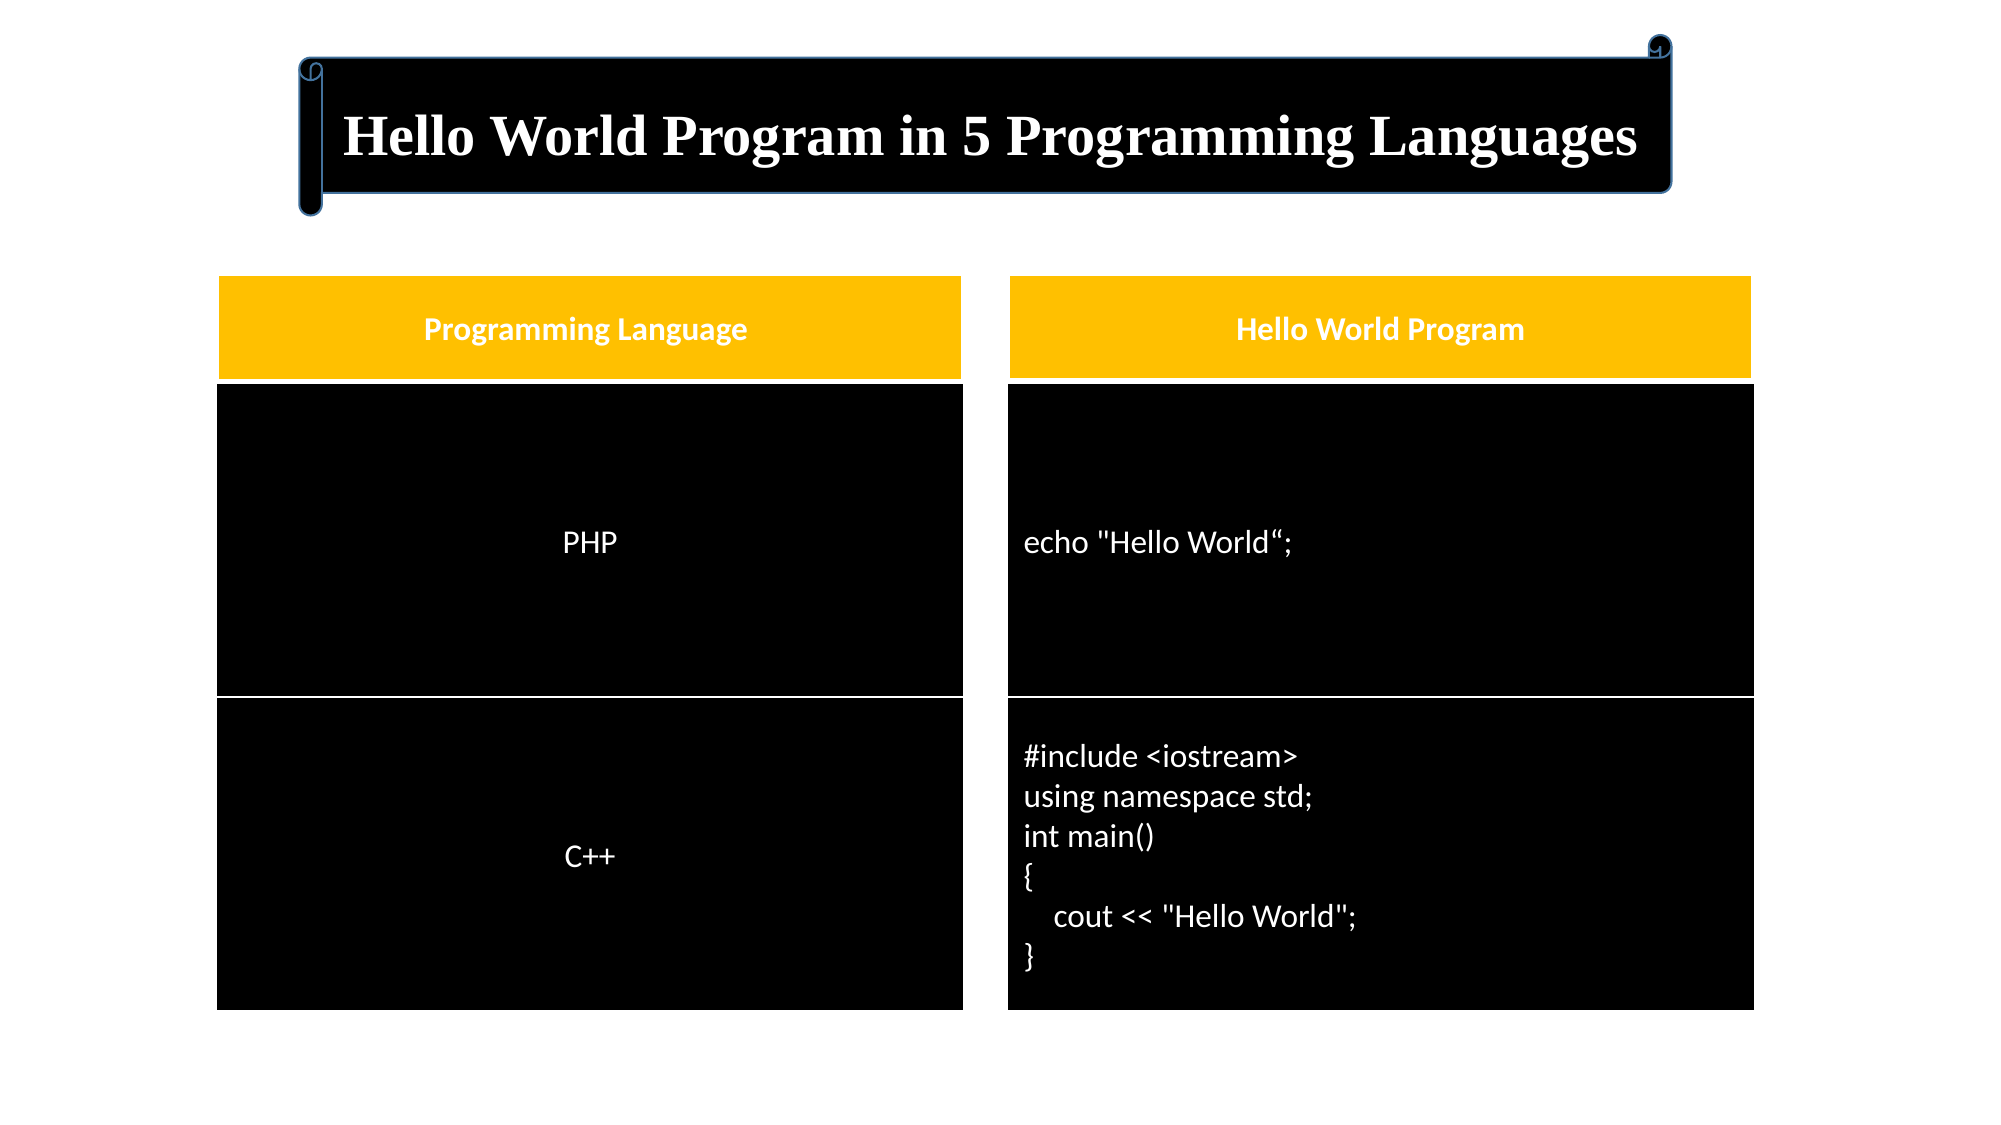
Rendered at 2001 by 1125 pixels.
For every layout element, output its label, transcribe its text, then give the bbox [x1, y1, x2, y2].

text_box C++ [217, 698, 963, 1010]
text_box Hello World Program in 5 Programming Languages [298, 33, 1673, 217]
text_box #include <iostream> using namespace std; int main() { cout << "Hello World"; } [1008, 698, 1754, 1010]
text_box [217, 274, 1754, 381]
text_box echo "Hello World“; [1008, 384, 1754, 696]
text_box PHP [217, 384, 963, 696]
